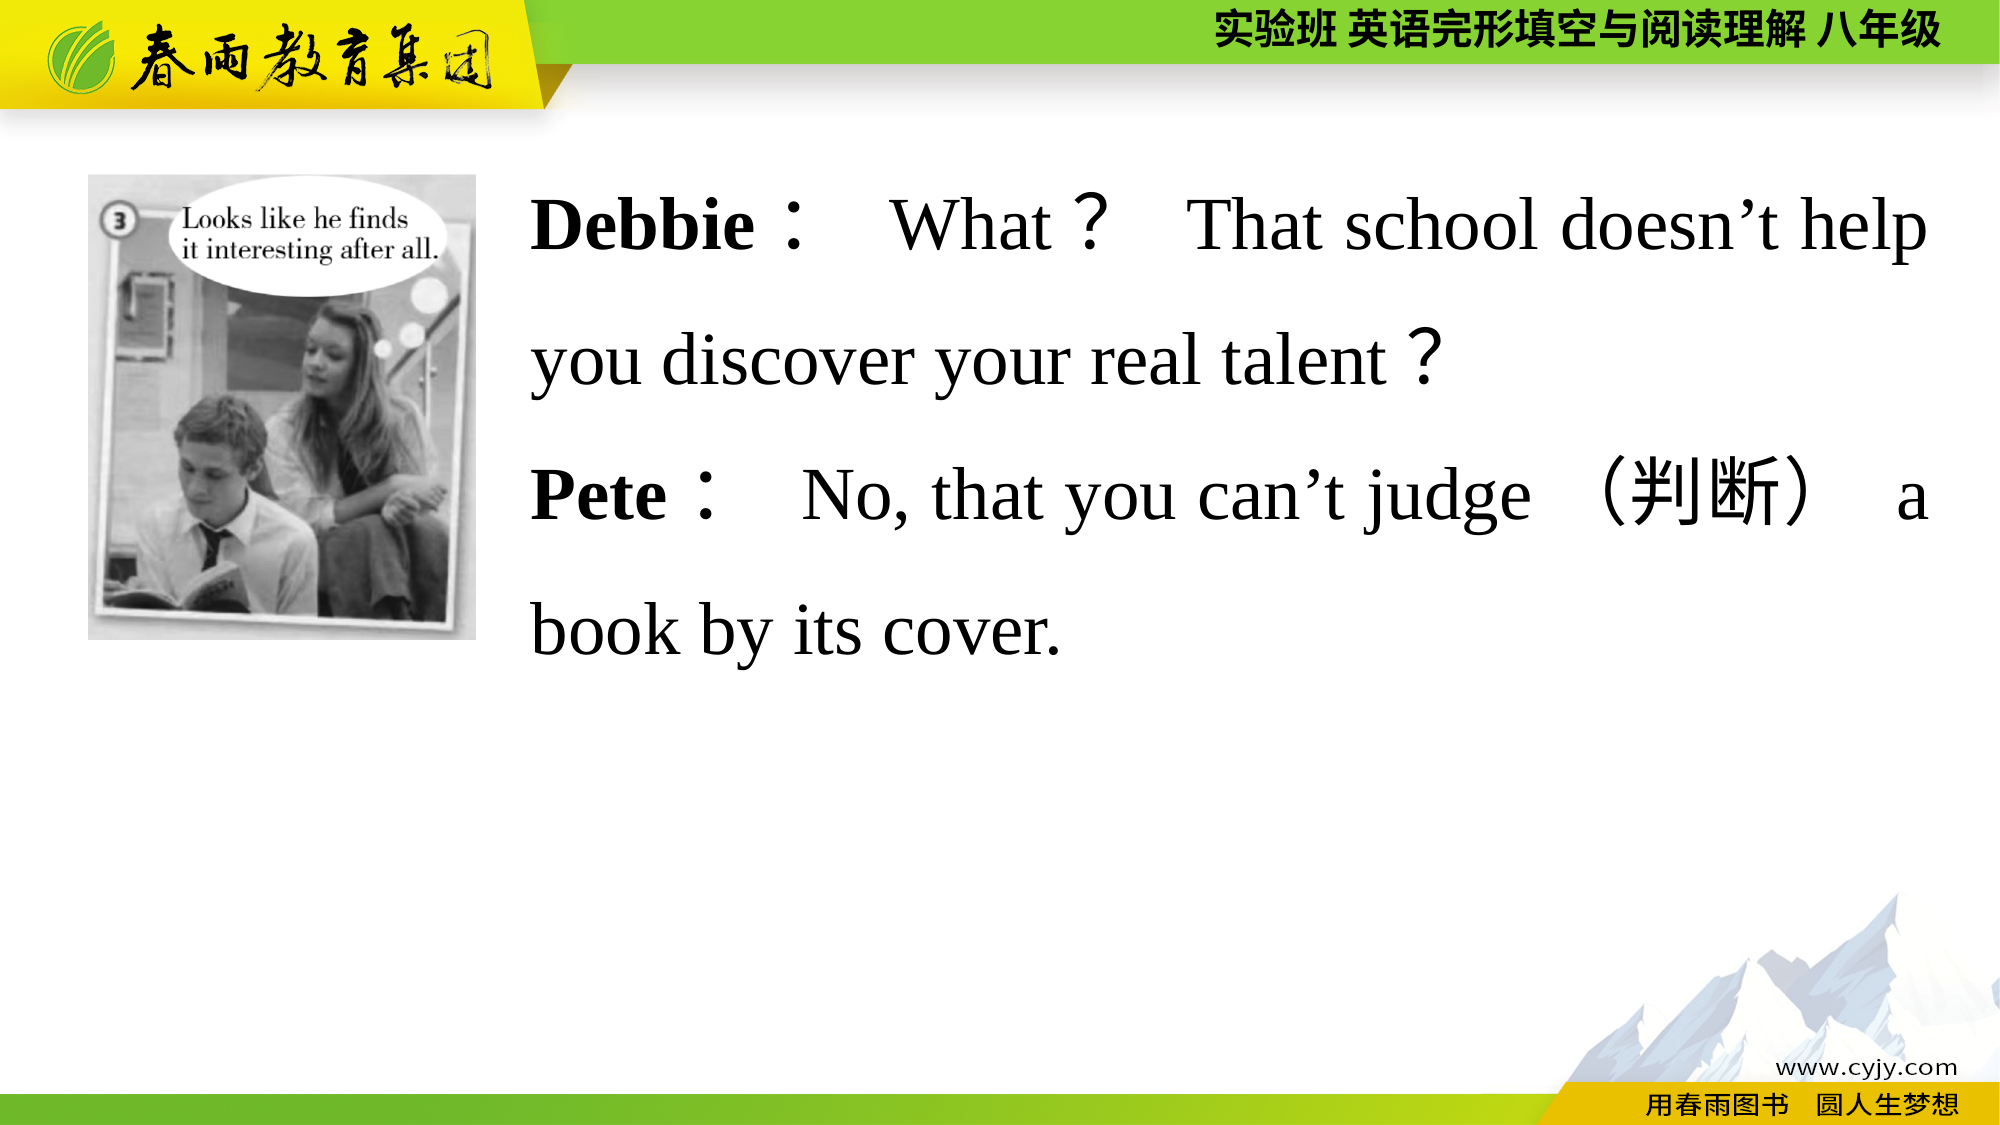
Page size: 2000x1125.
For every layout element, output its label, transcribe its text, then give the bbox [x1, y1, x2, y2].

list Debbie： What？ That school doesn’t help you discover your real talent？ Pete： No, that you can’t judge（判断） a book by its cover. [515, 122, 1945, 683]
picture [0, 0, 2000, 1125]
